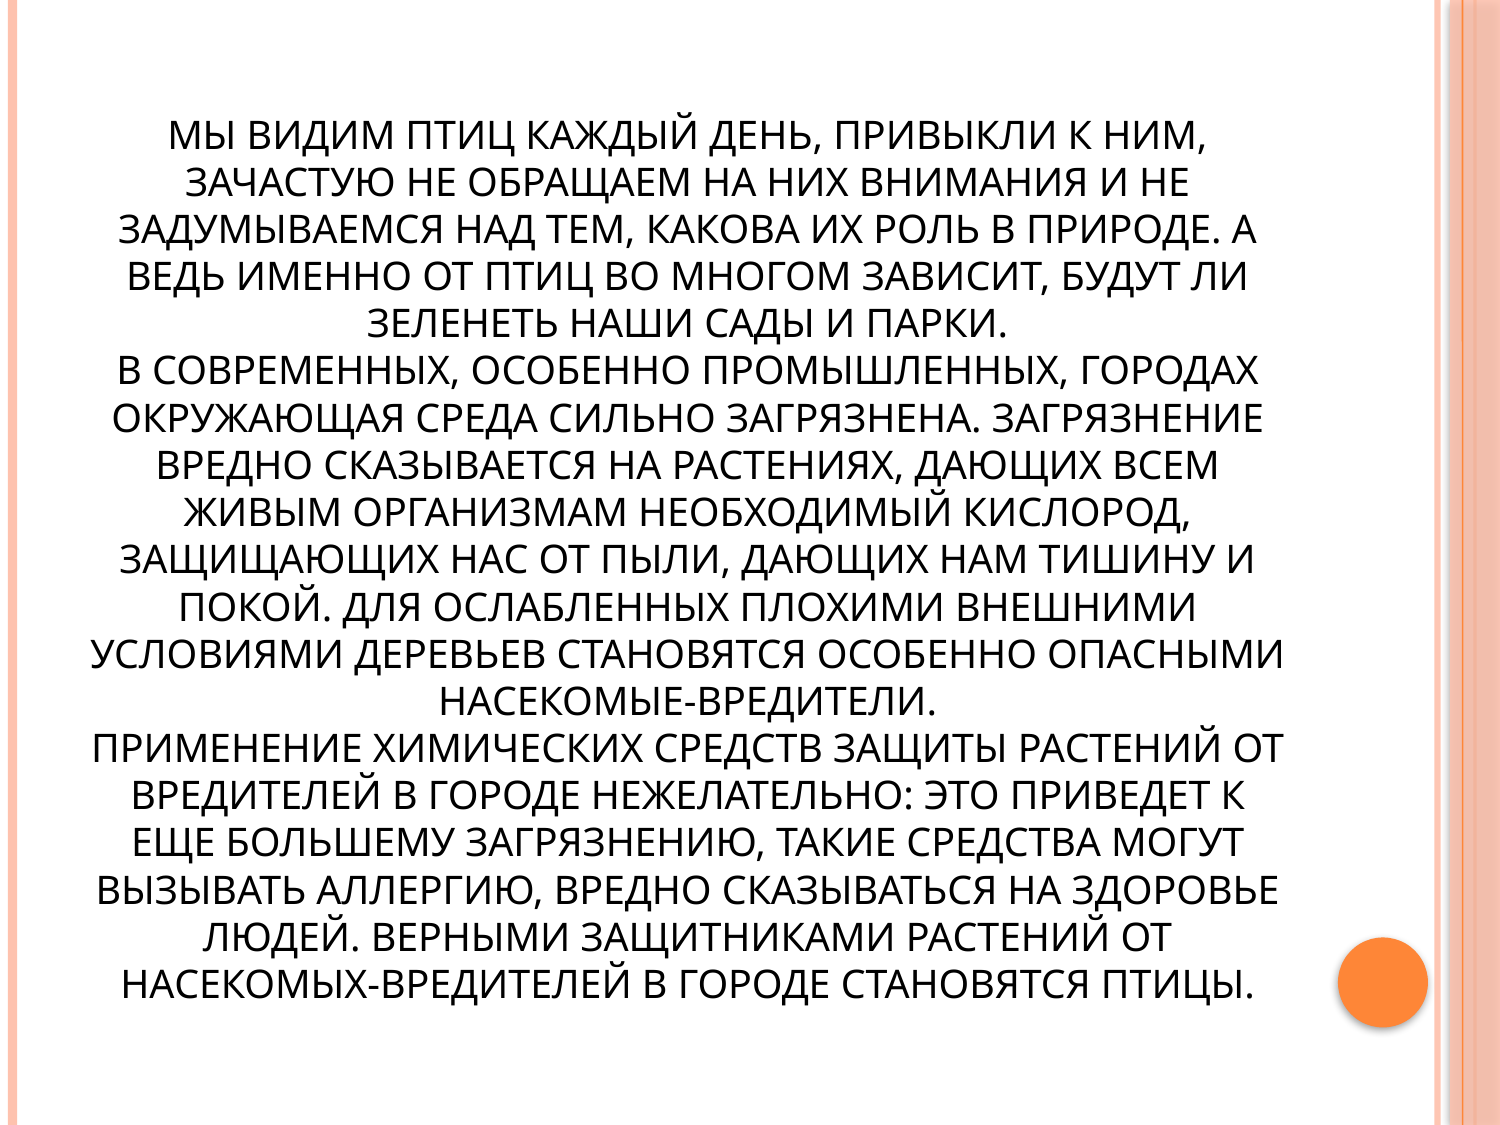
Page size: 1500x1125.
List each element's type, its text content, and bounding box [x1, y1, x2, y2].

title Мы видим птиц каждый день, привыкли к ним, зачастую не обращаем на них внимания и не задумываемся над тем, какова их роль в природе. А ведь именно от птиц во многом зависит, будут ли зеленеть наши сады и парки. В современных, особенно промышленных, городах окружающая среда сильно загрязнена. Загрязнение вредно сказывается на растениях, дающих всем живым организмам необходимый кислород, защищающих нас от пыли, дающих нам тишину и покой. Для ослабленных плохими внешними условиями деревьев становятся особенно опасными насекомые-вредители. Применение химических средств защиты растений от вредителей в городе нежелательно: это приведет к еще большему загрязнению, такие средства могут вызывать аллергию, вредно сказываться на здоровье людей. Верными защитниками растений от насекомых-вредителей в городе становятся птицы. [75, 45, 1300, 1079]
